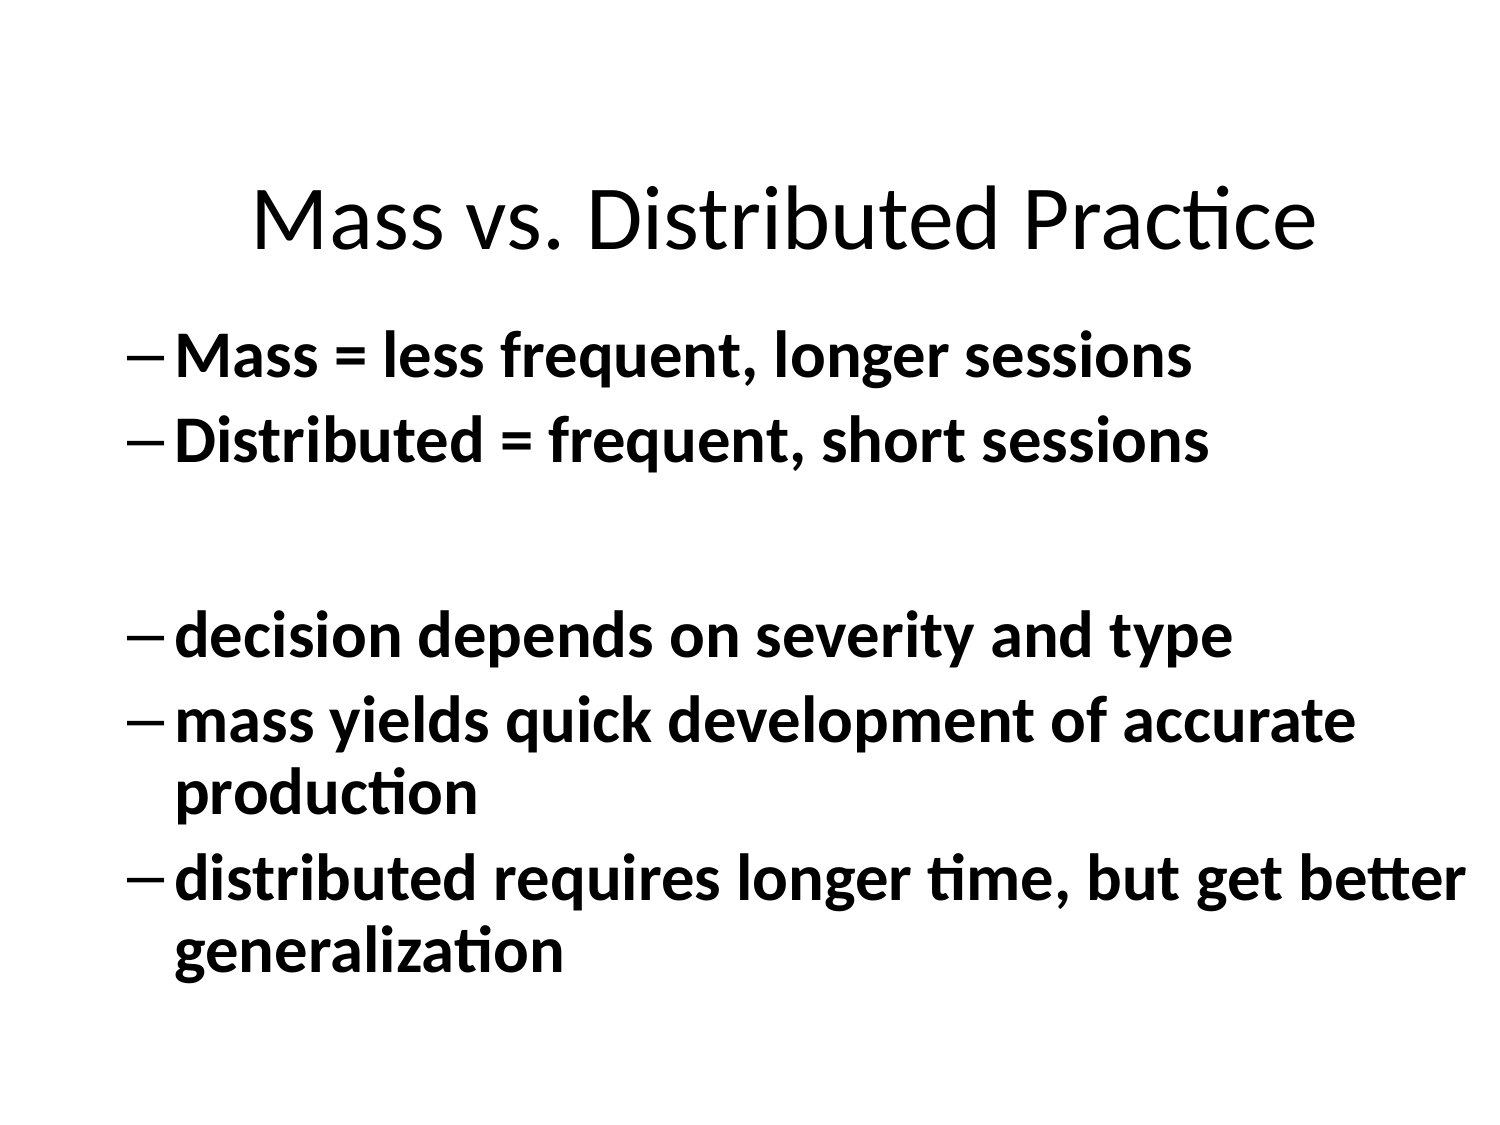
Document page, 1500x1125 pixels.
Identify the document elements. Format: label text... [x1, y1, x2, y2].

title Mass vs. Distributed Practice [50, 125, 1500, 300]
list Mass = less frequent, longer sessions Distributed = frequent, short sessions decision depends on severity and type mass yields quick development of accurate production distributed requires longer time, but get better generalization [37, 312, 1500, 1088]
